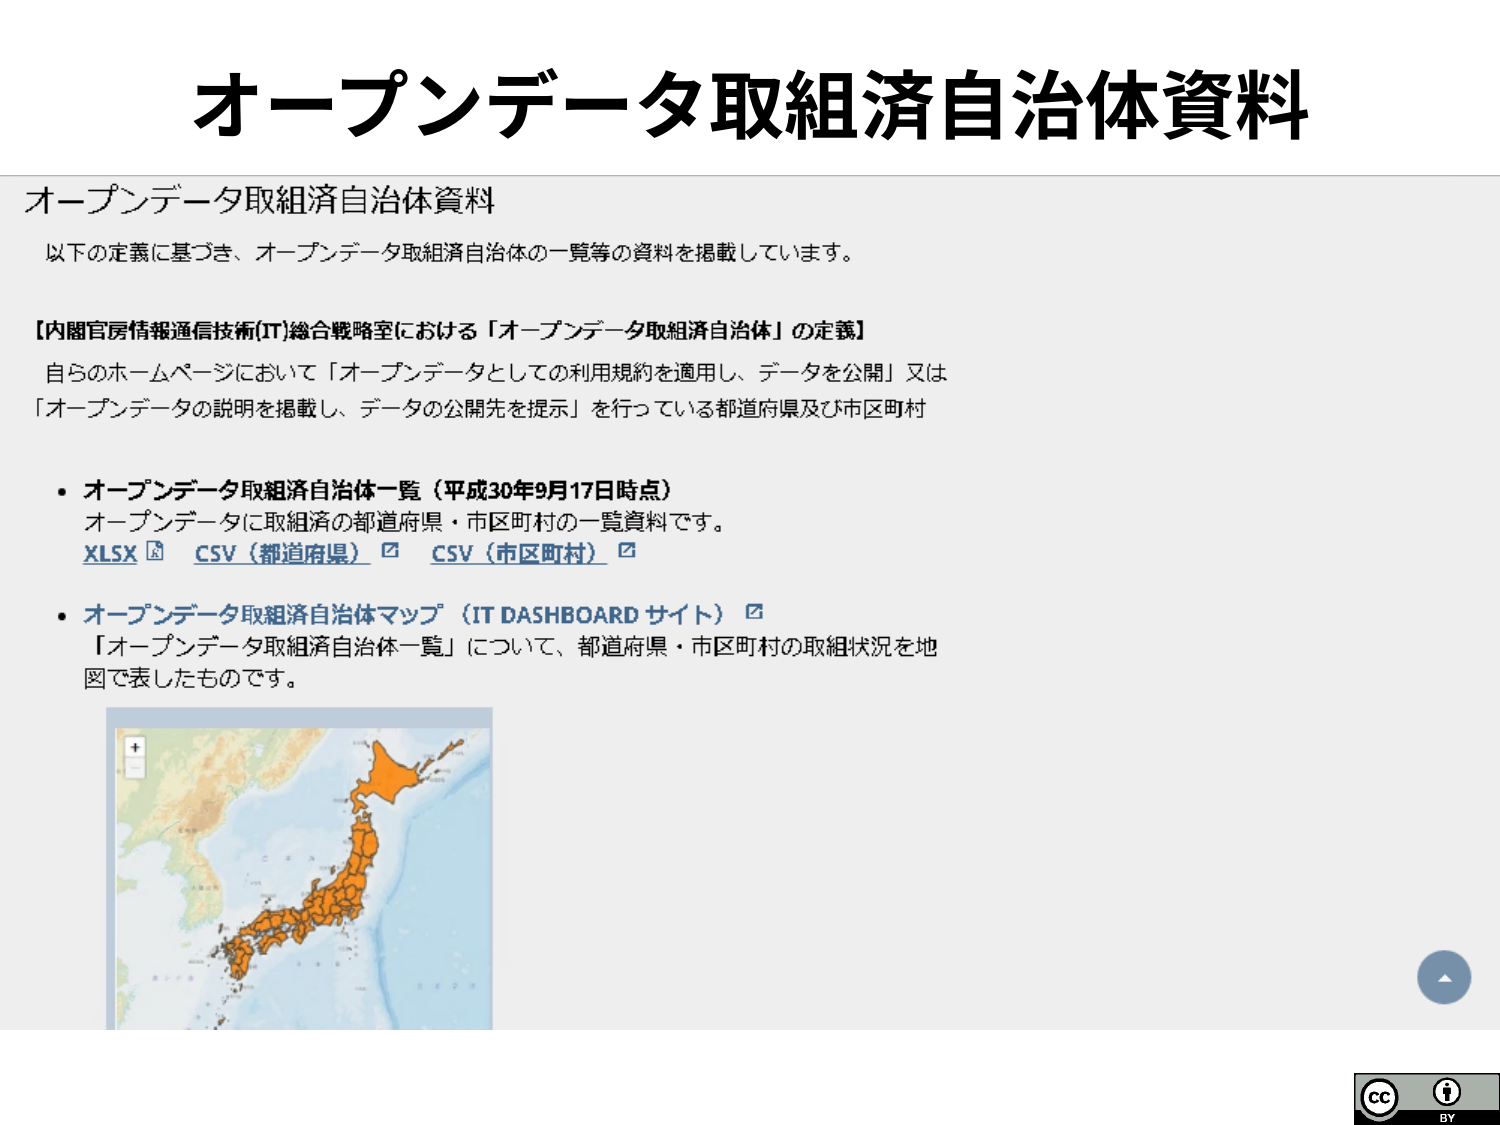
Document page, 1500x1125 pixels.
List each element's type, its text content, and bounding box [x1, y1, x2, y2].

picture [1354, 1073, 1500, 1125]
text_box オープンデータ取組済自治体資料 [0, 51, 1500, 157]
picture [0, 175, 1500, 1030]
